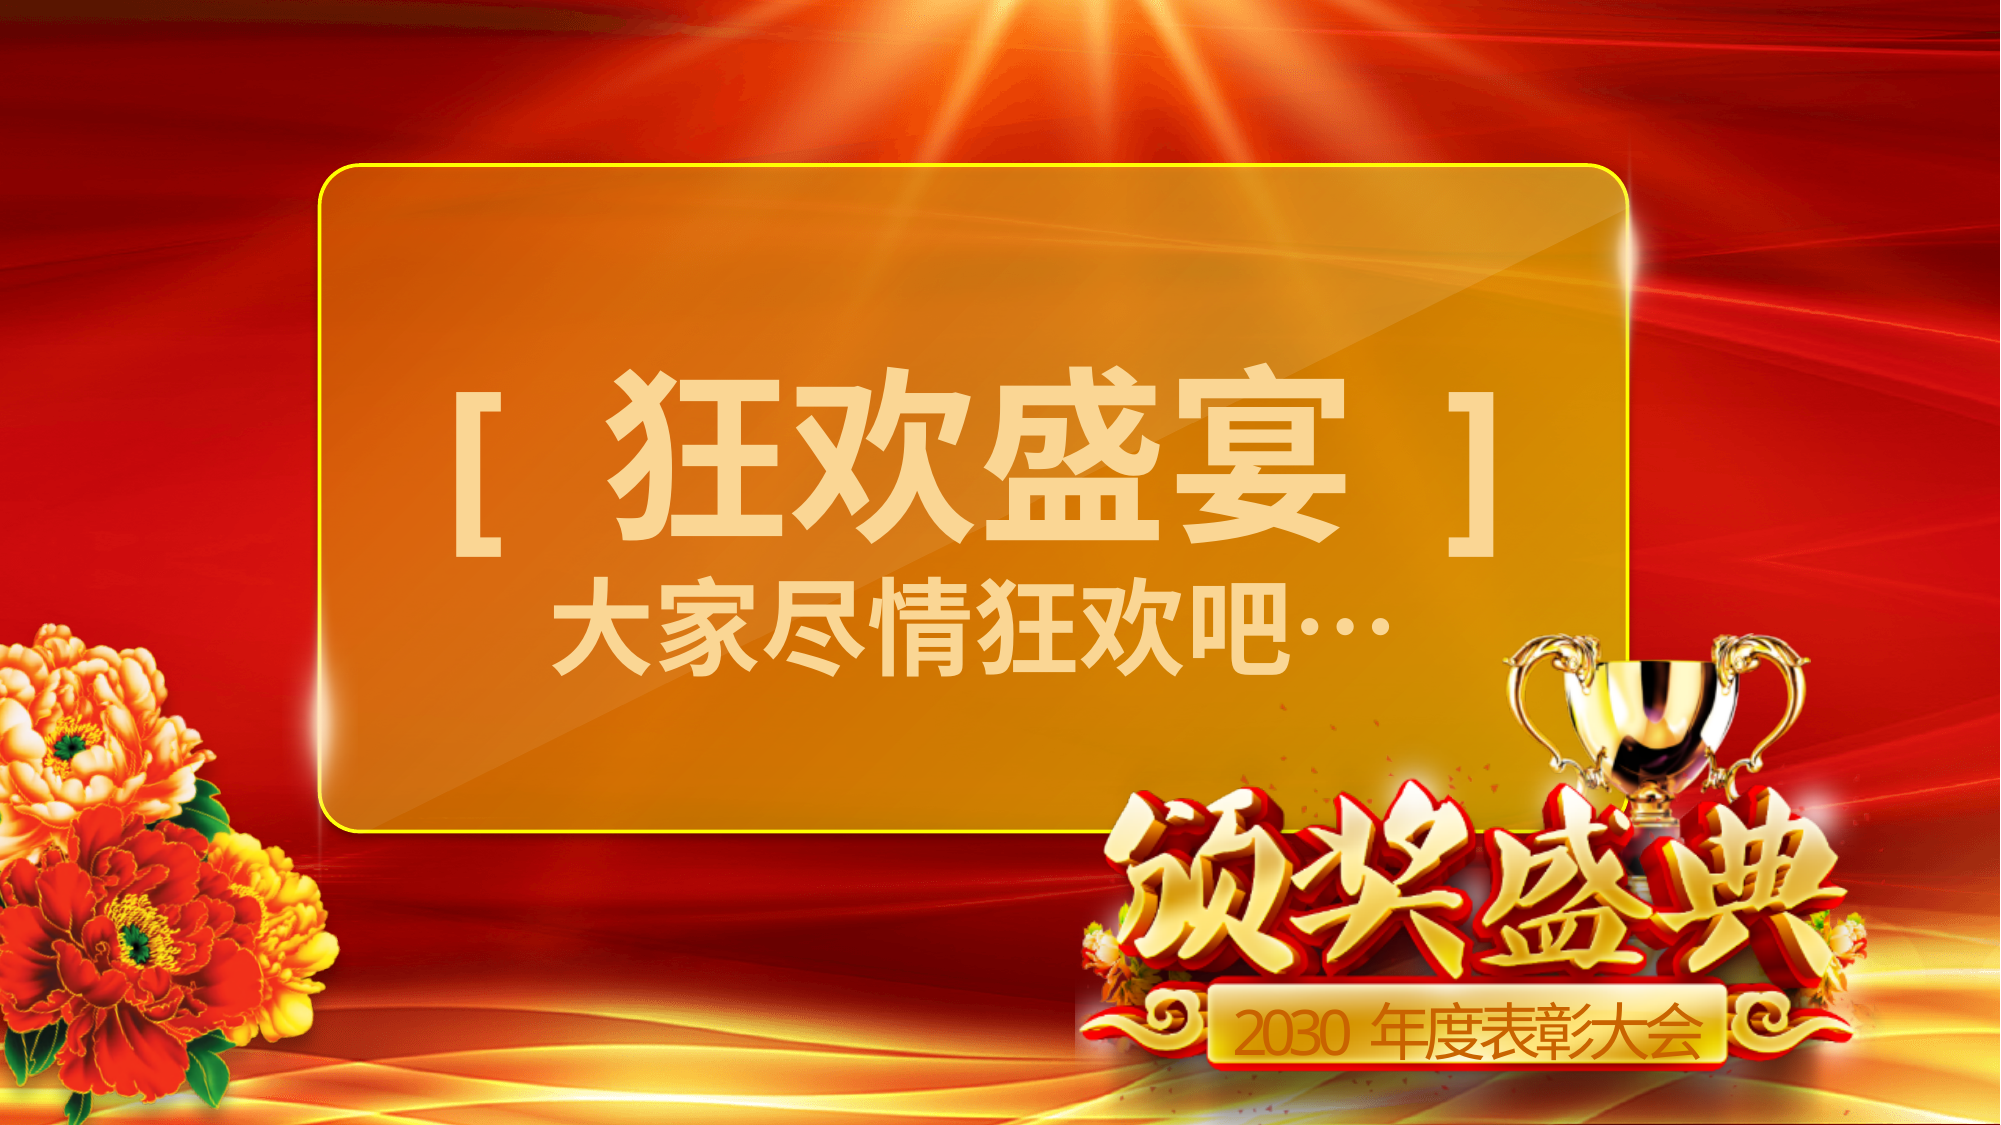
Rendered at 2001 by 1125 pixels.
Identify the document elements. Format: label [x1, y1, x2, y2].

text_box [319, 165, 1630, 834]
text_box [1075, 626, 1885, 1125]
picture [0, 0, 2000, 1125]
